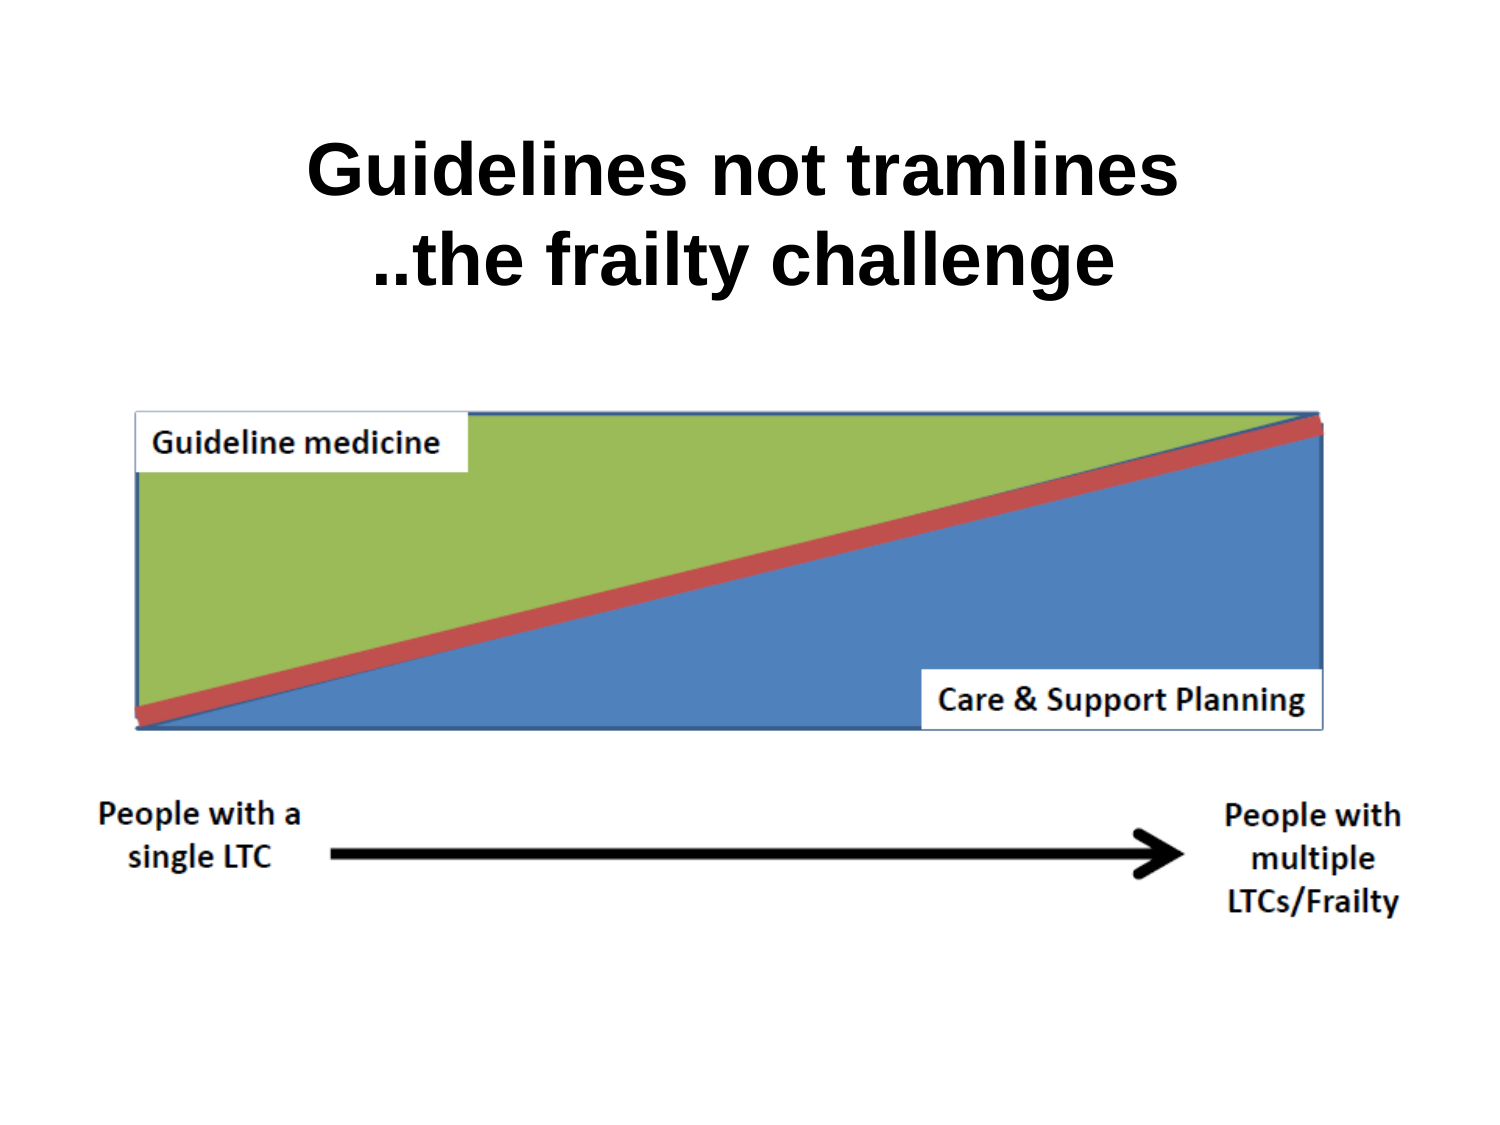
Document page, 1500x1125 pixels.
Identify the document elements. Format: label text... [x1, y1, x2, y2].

picture [44, 360, 1447, 988]
text_box Guidelines not tramlines ..the frailty challenge [41, 113, 1447, 309]
